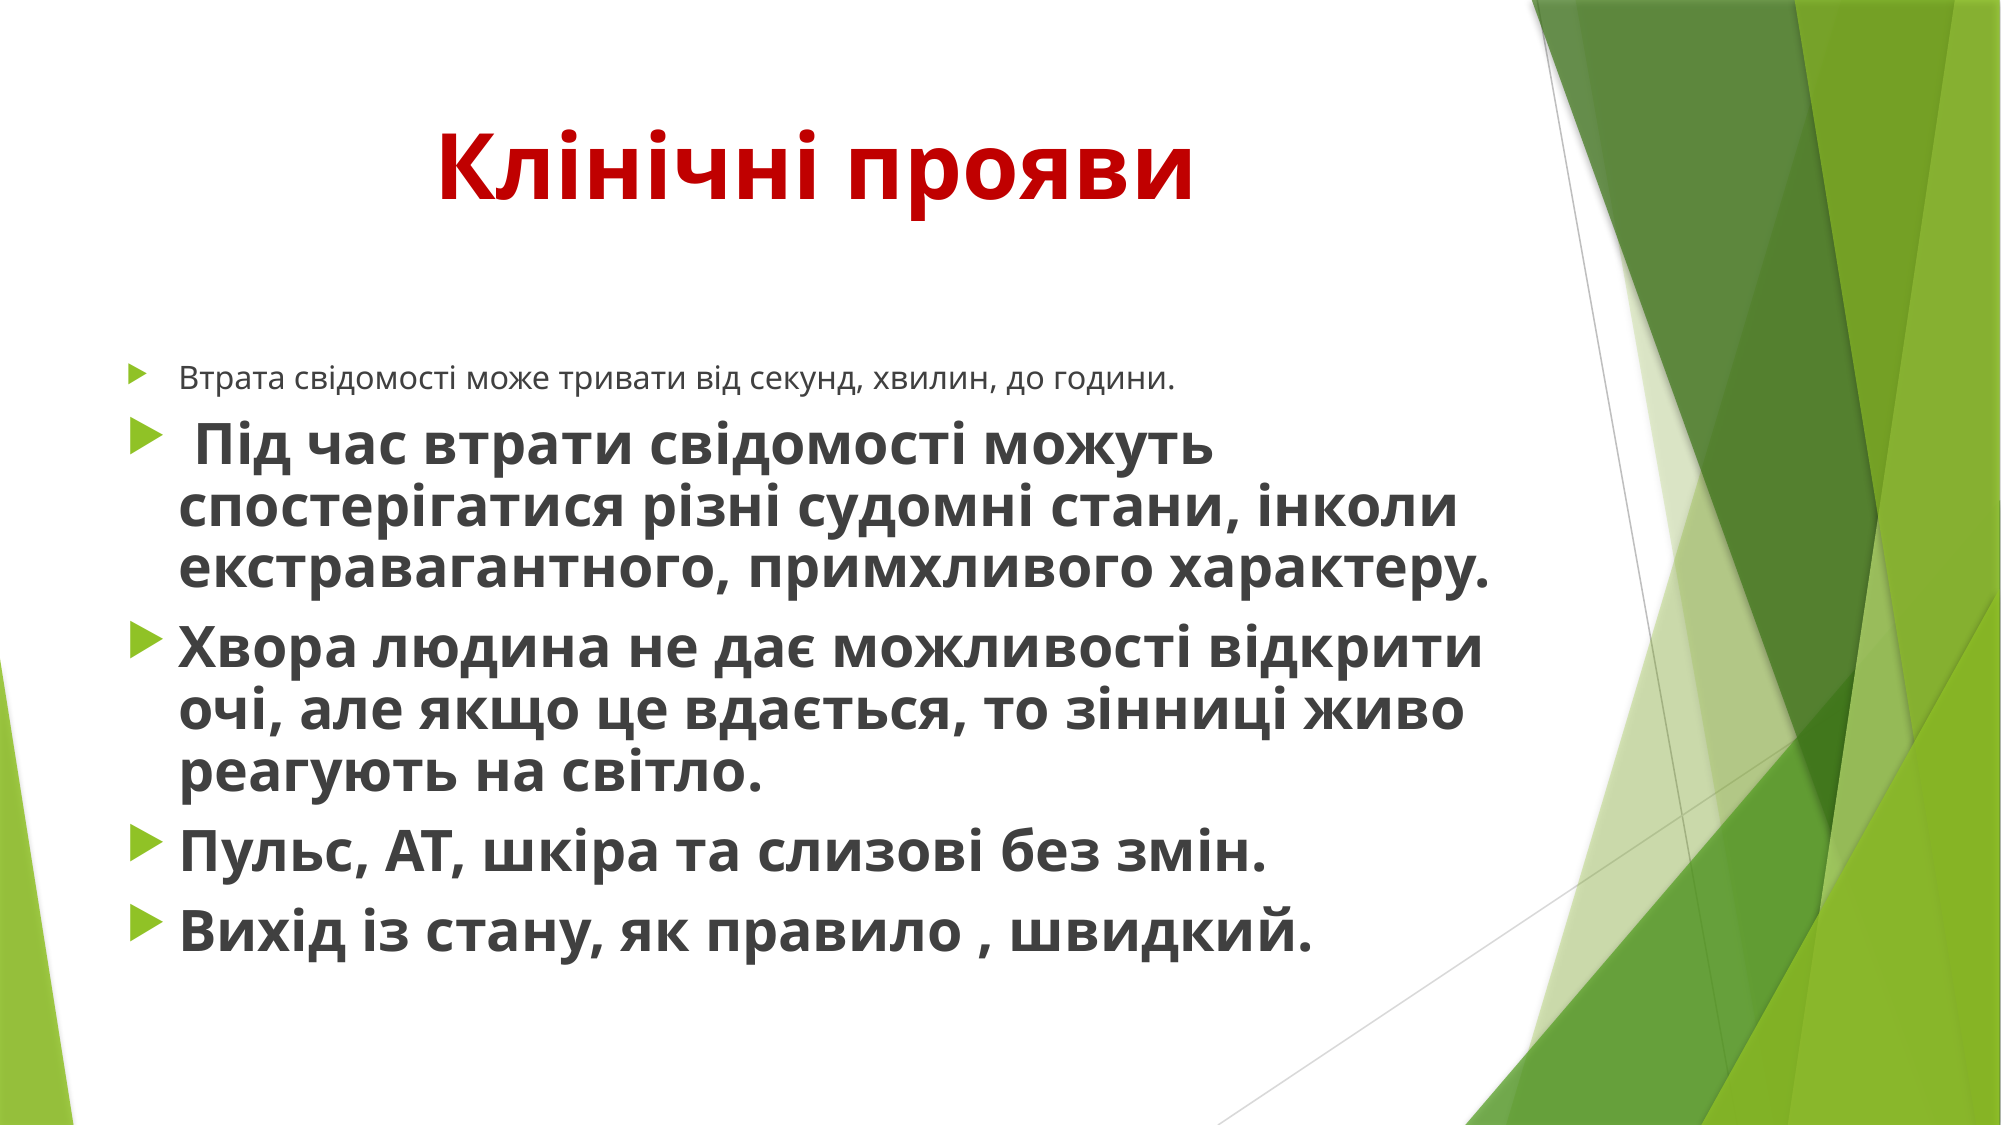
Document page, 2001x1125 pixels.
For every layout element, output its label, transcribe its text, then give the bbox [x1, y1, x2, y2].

list Втрата свідомості може тривати від секунд, хвилин, до години. Під час втрати свідомості можуть спостерігатися різні судомні стани, інколи екстравагантного, примхливого характеру. Хвора людина не дає можливості відкрити очі, але якщо це вдається, то зінниці живо реагують на світло. Пульс, АТ, шкіра та слизові без змін. Вихід із стану, як правило , швидкий. [111, 354, 1522, 992]
title Клінічні прояви [111, 99, 1522, 317]
